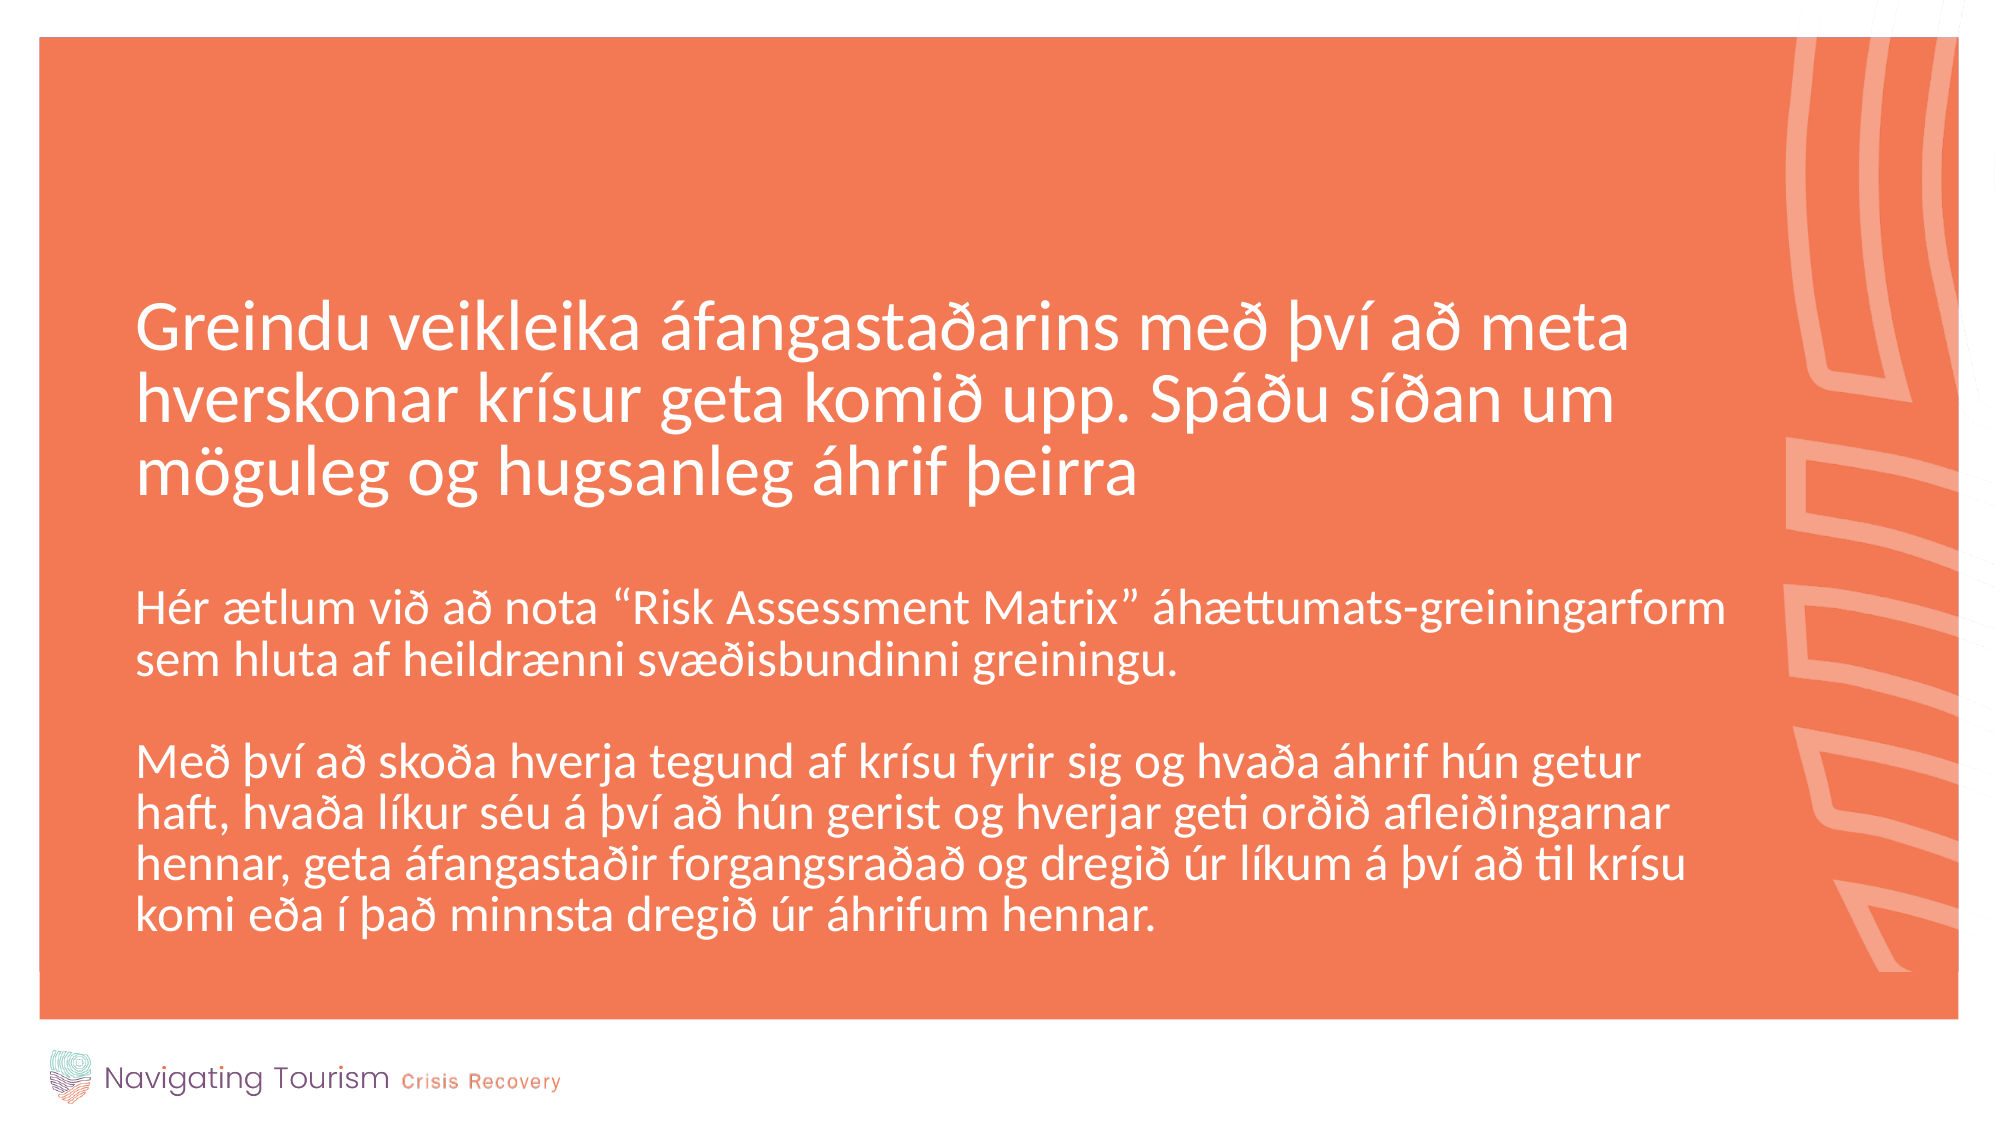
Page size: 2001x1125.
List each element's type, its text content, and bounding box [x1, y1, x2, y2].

list Greindu veikleika áfangastaðarins með því að meta hverskonar krísur geta komið upp. Spáðu síðan um möguleg og hugsanleg áhrif þeirra Hér ætlum við að nota “Risk Assessment Matrix” áhættumats-greiningarform sem hluta af heildrænni svæðisbundinni greiningu. Með því að skoða hverja tegund af krísu fyrir sig og hvaða áhrif hún getur haft, hvaða líkur séu á því að hún gerist og hverjar geti orðið afleiðingarnar hennar, geta áfangastaðir forgangsraðað og dregið úr líkum á því að til krísu komi eða í það minnsta dregið úr áhrifum hennar. [120, 288, 1746, 965]
picture [1783, 0, 1995, 972]
picture [98, 1052, 562, 1103]
picture [50, 1046, 97, 1108]
